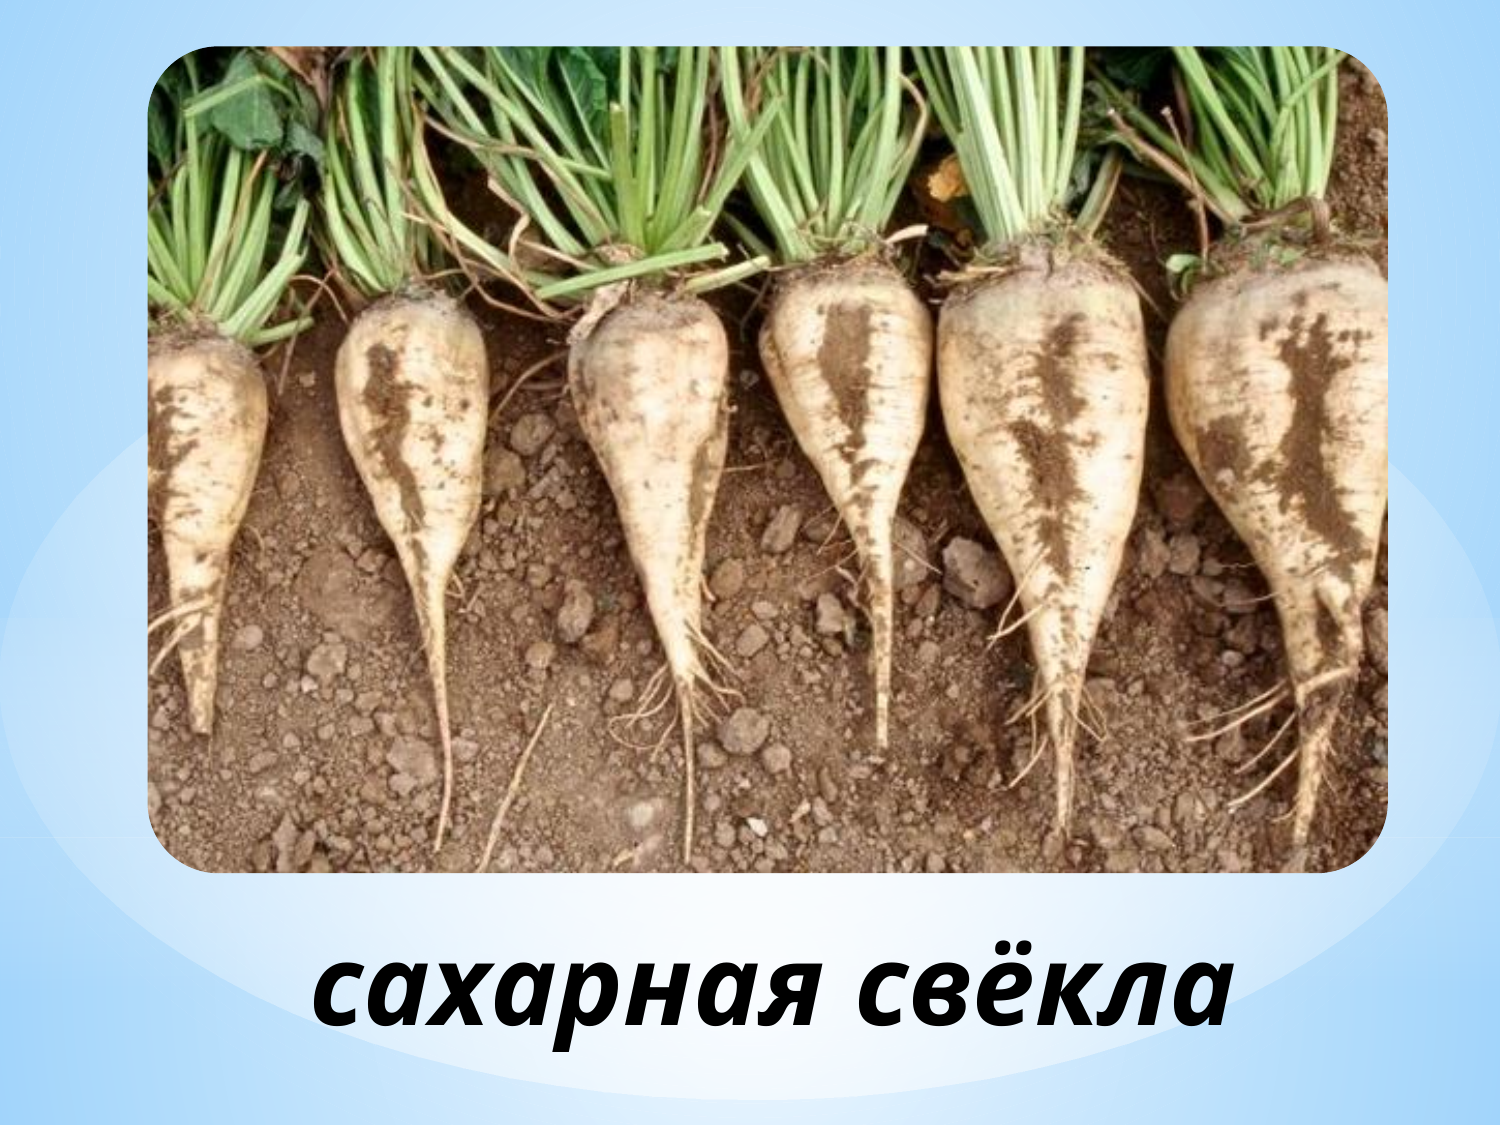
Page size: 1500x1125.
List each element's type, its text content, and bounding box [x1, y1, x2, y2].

text_box сахарная свёкла [171, 905, 1376, 1055]
picture [147, 46, 1389, 874]
